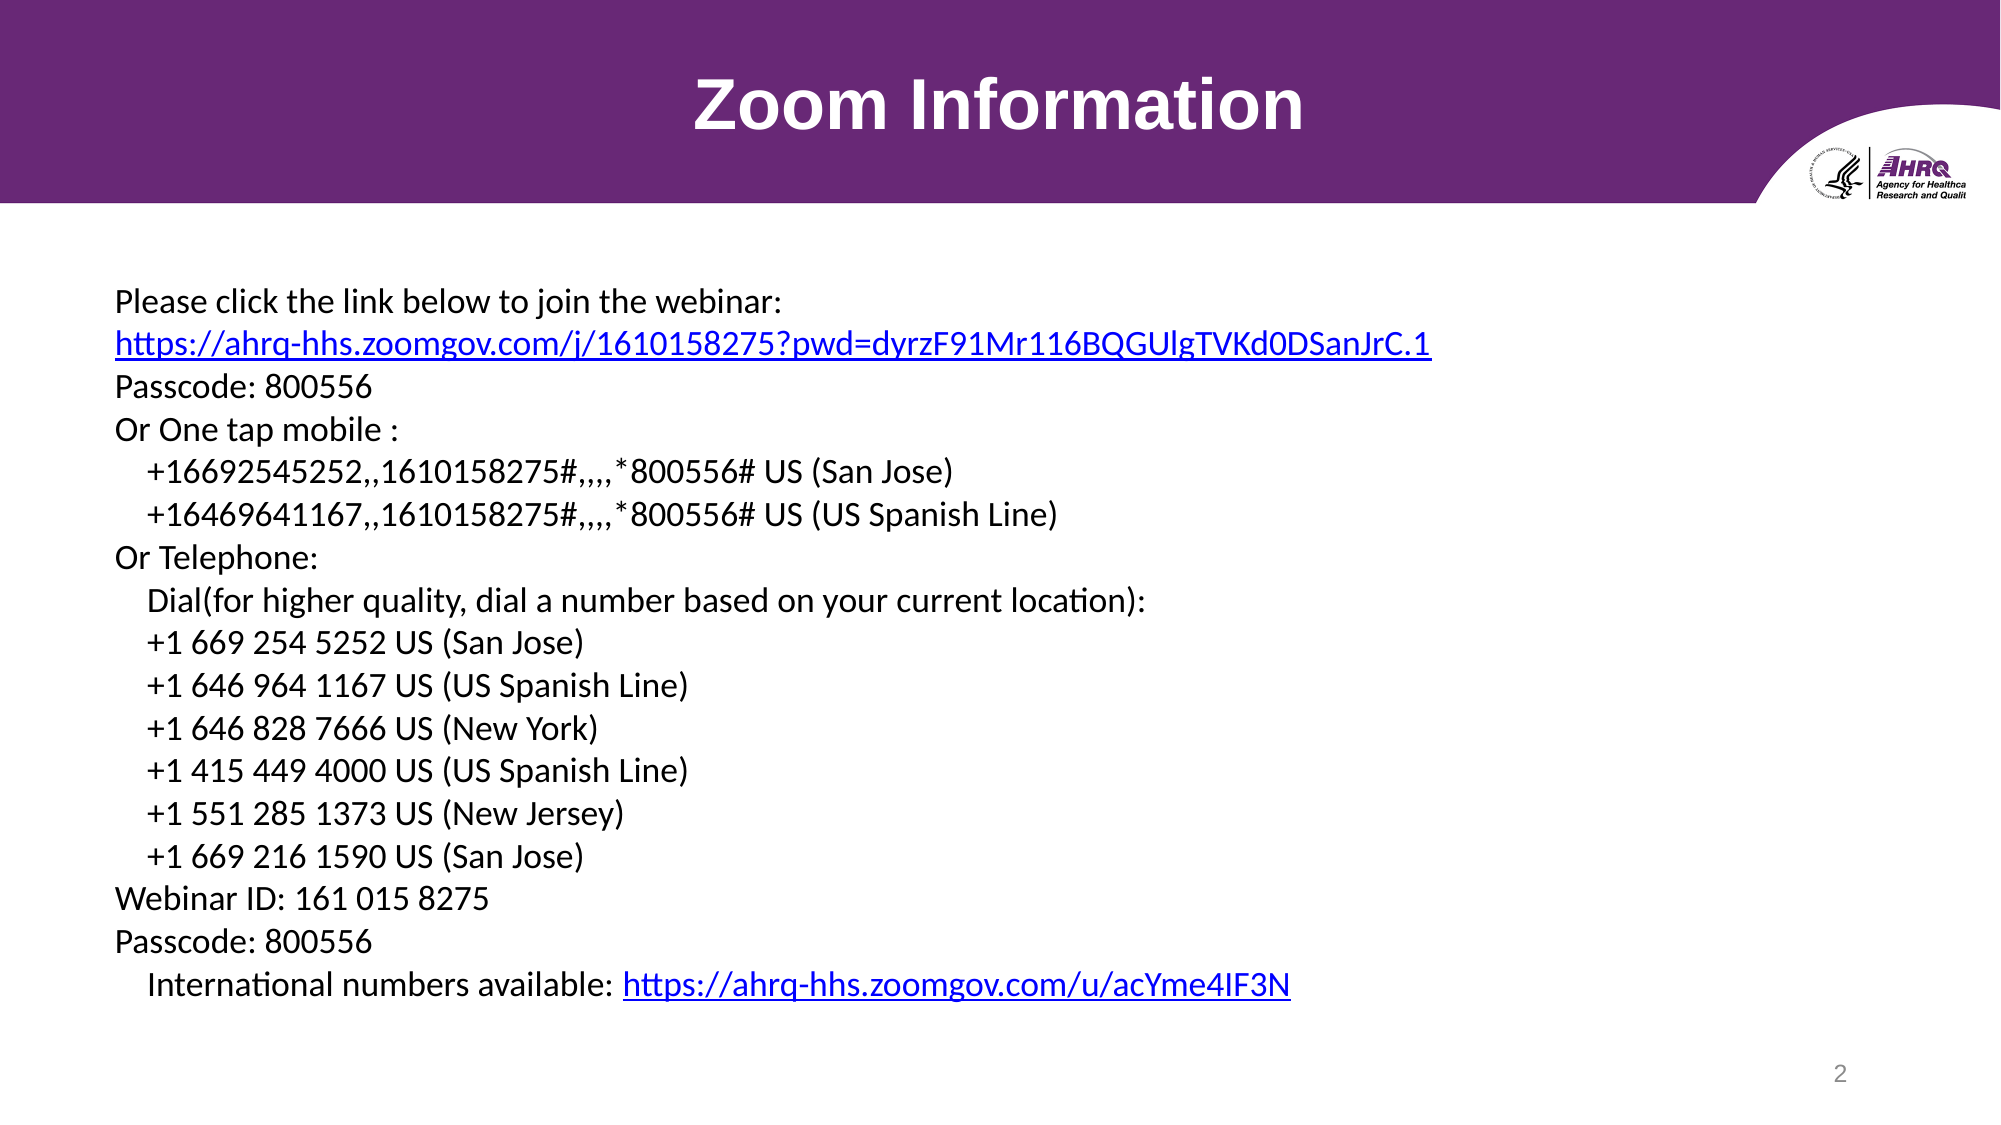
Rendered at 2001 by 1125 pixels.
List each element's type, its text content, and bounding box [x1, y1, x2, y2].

slide_number 2 [1412, 1042, 1863, 1103]
title Zoom Information [275, 50, 1725, 152]
picture [0, 0, 2001, 1125]
list Please click the link below to join the webinar: https://ahrq-hhs.zoomgov.com/j/1610158275?pwd=dyrzF91Mr116BQGUlgTVKd0DSanJrC.1 Passcode: 800556 Or One tap mobile : +16692545252,,1610158275#,,,,*800556# US (San Jose) +16469641167,,1610158275#,,,,*800556# US (US Spanish Line) Or Telephone: Dial(for higher quality, dial a number based on your current location): +1 669 254 5252 US (San Jose) +1 646 964 1167 US (US Spanish Line) +1 646 828 7666 US (New York) +1 415 449 4000 US (US Spanish Line) +1 551 285 1373 US (New Jersey) +1 669 216 1590 US (San Jose) Webinar ID: 161 015 8275 Passcode: 800556 International numbers available: https://ahrq-hhs.zoomgov.com/u/acYme4IF3N [99, 270, 1900, 1013]
